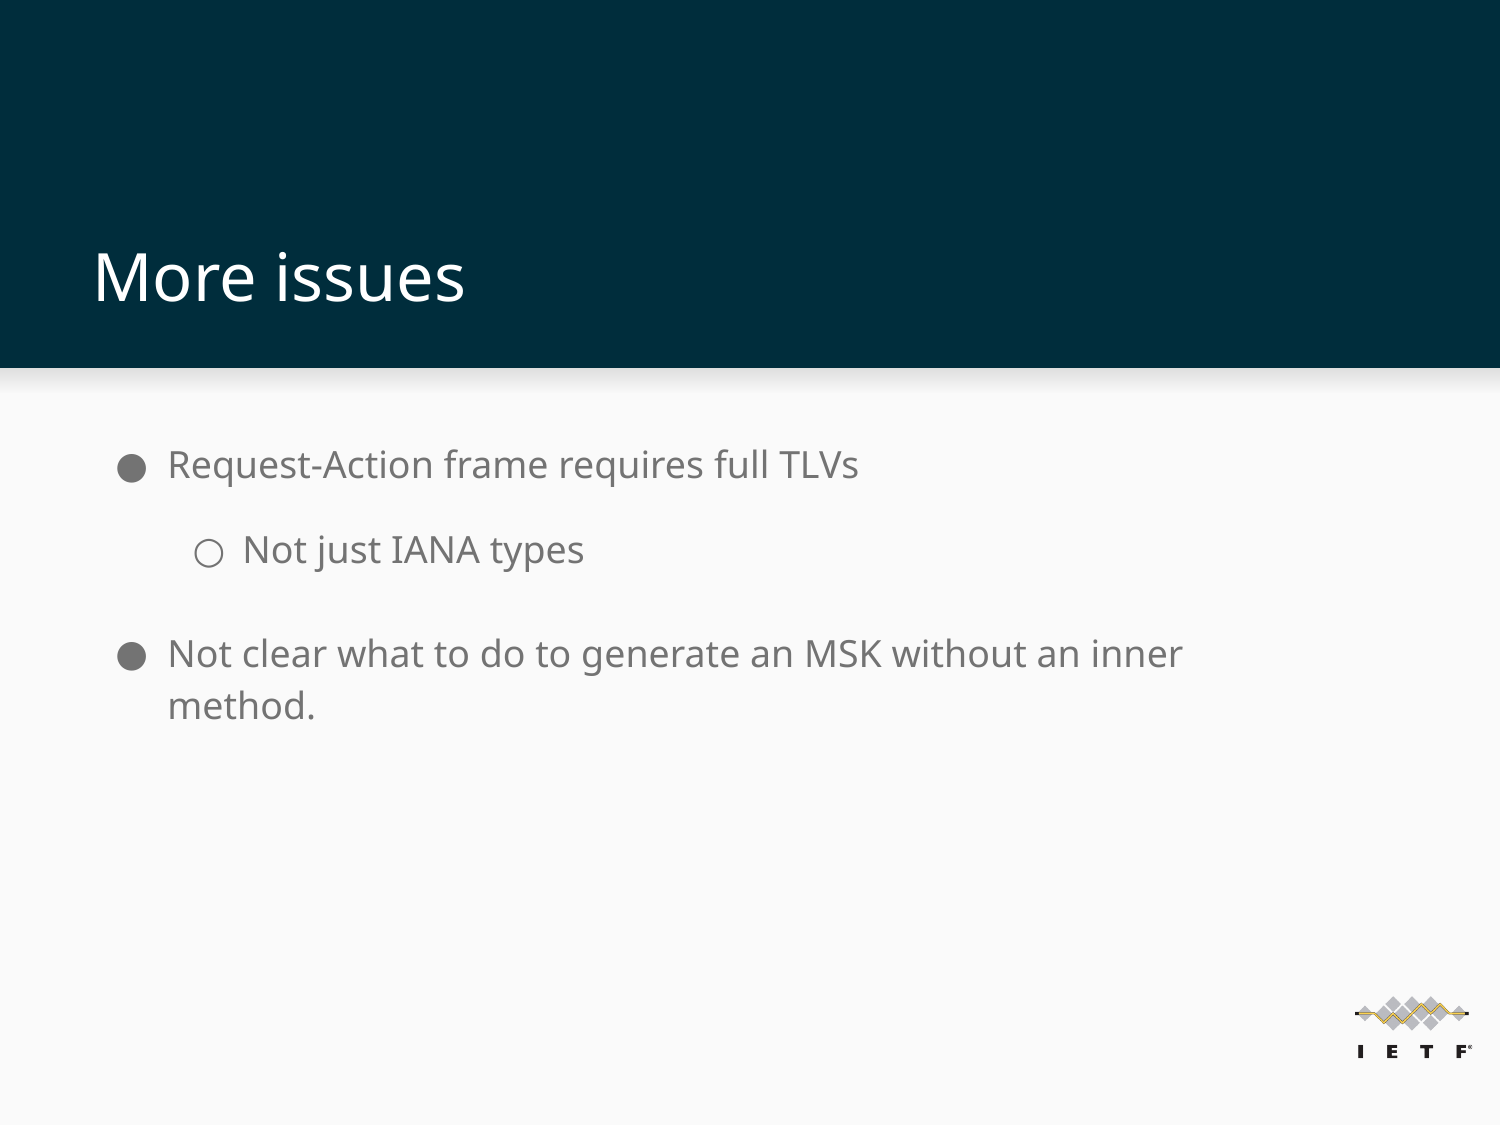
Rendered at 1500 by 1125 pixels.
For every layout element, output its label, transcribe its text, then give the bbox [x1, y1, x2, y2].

title More issues [77, 161, 1427, 330]
picture [1345, 988, 1482, 1066]
list Request-Action frame requires full TLVs Not just IANA types Not clear what to do to generate an MSK without an inner method. [77, 419, 1320, 1013]
